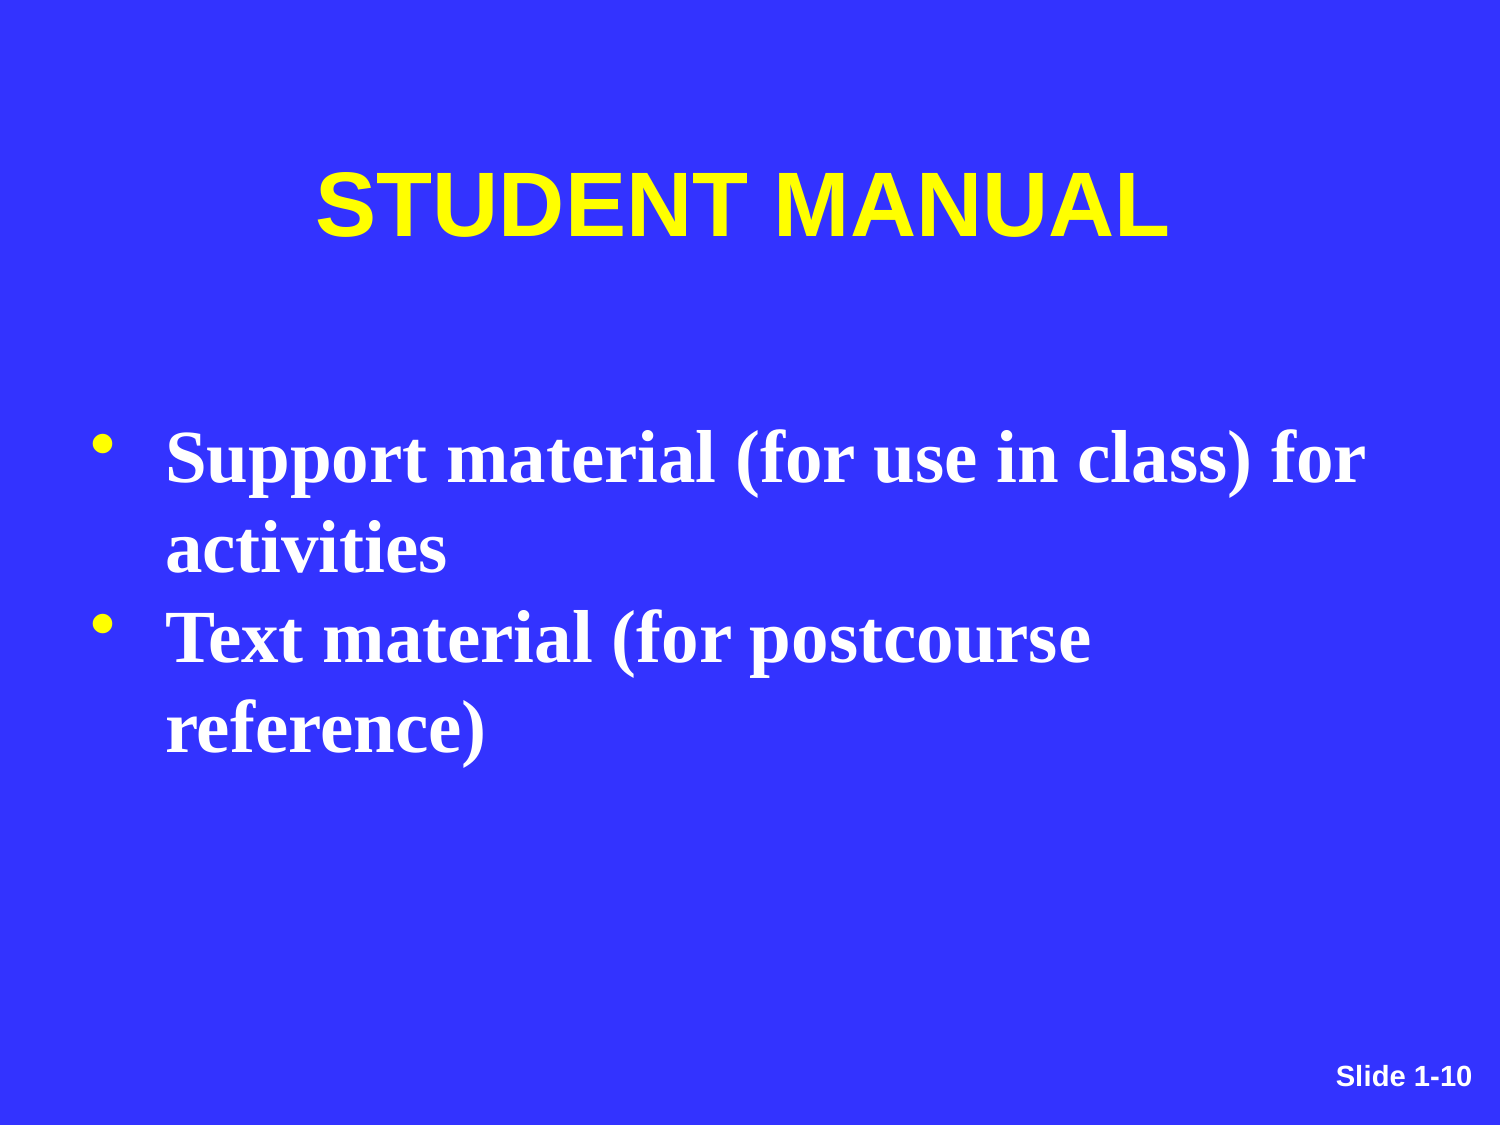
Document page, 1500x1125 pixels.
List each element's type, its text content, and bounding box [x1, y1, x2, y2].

text_box STUDENT MANUAL [50, 99, 1438, 300]
slide_number Slide 1-10 [1137, 1049, 1488, 1125]
list Support material (for use in class) for activities Text material (for postcourse reference) [74, 399, 1426, 838]
